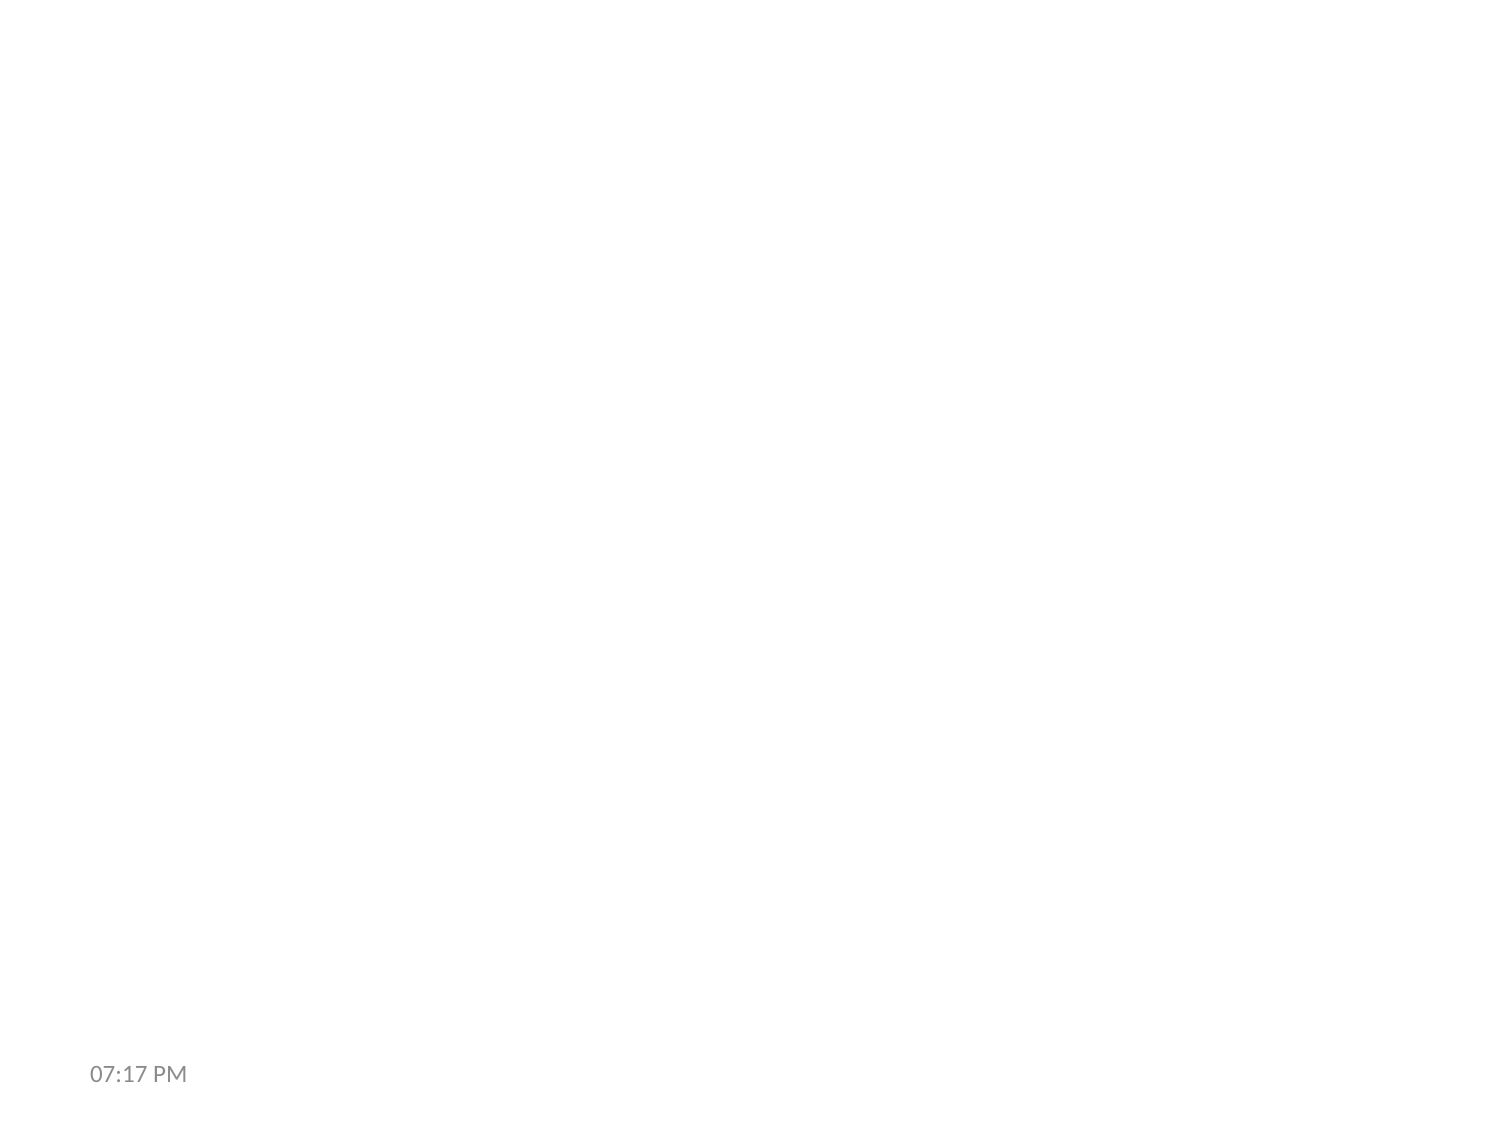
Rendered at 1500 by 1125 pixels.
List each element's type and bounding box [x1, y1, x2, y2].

slide_number [75, 1042, 425, 1103]
